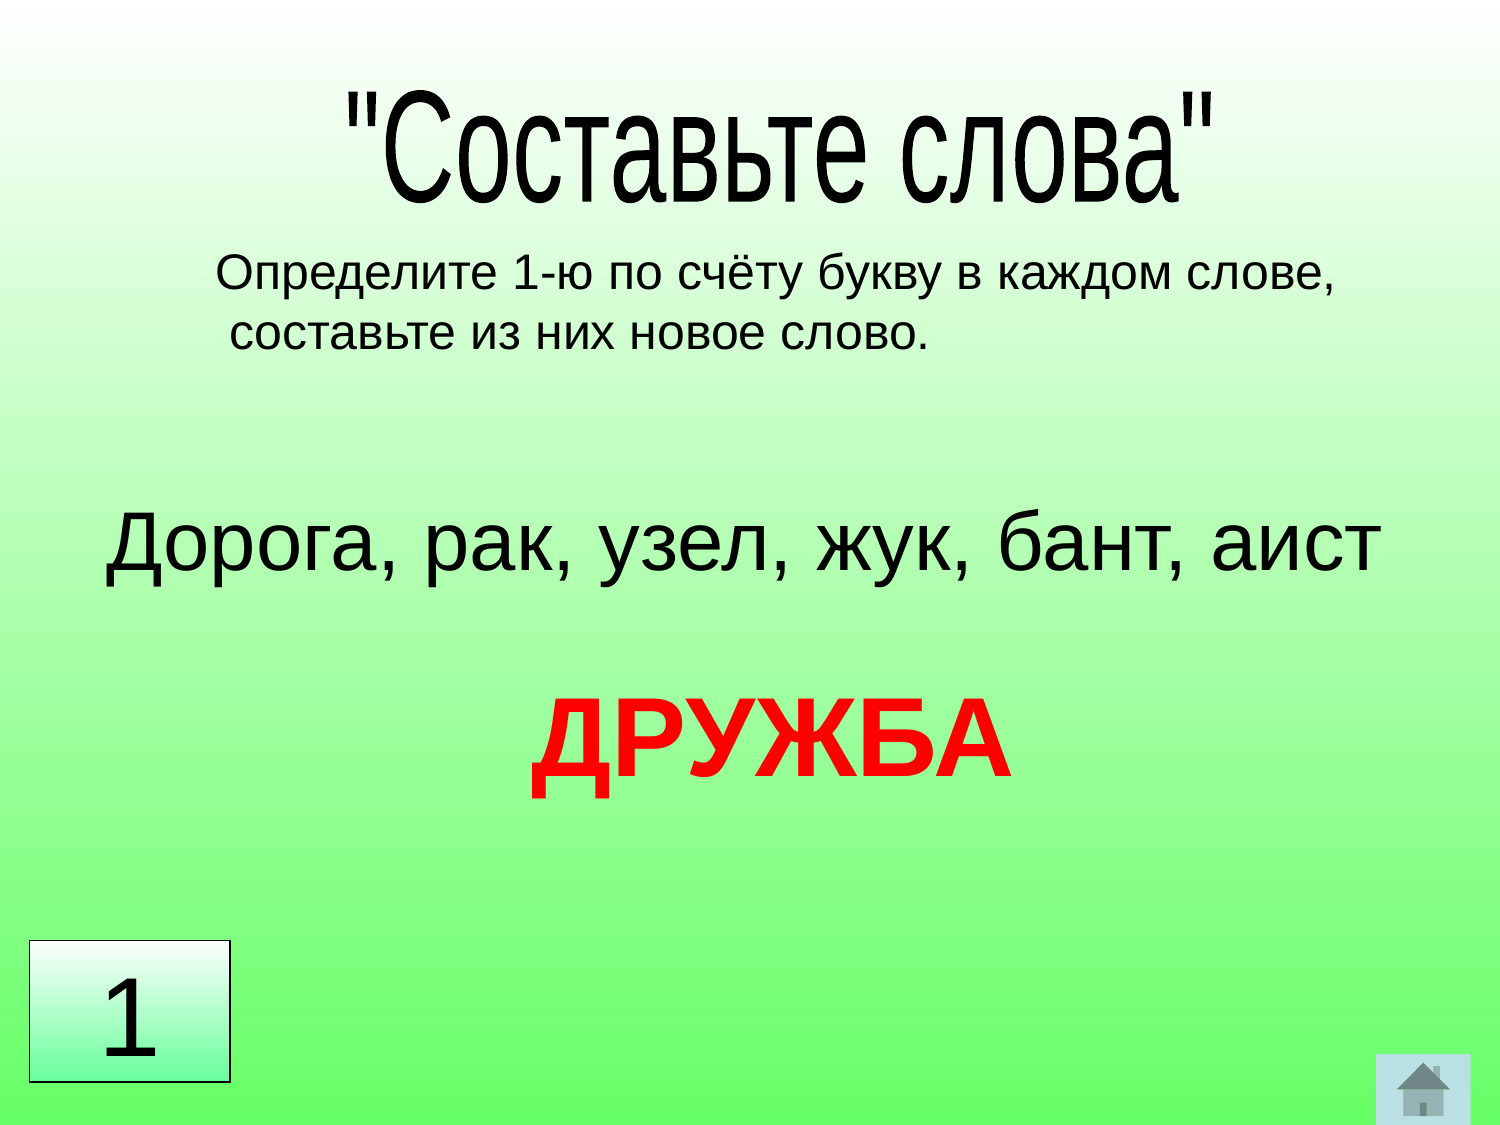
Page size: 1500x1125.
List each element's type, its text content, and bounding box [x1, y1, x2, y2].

text_box Дорога, рак, узел, жук, бант, аист [91, 479, 1400, 595]
text_box 1 [29, 940, 231, 1083]
text_box [1376, 1053, 1471, 1125]
text_box Определите 1-ю по счёту букву в каждом слове, составьте из них новое слово. [200, 231, 1500, 367]
text_box ДРУЖБА [516, 656, 1030, 807]
